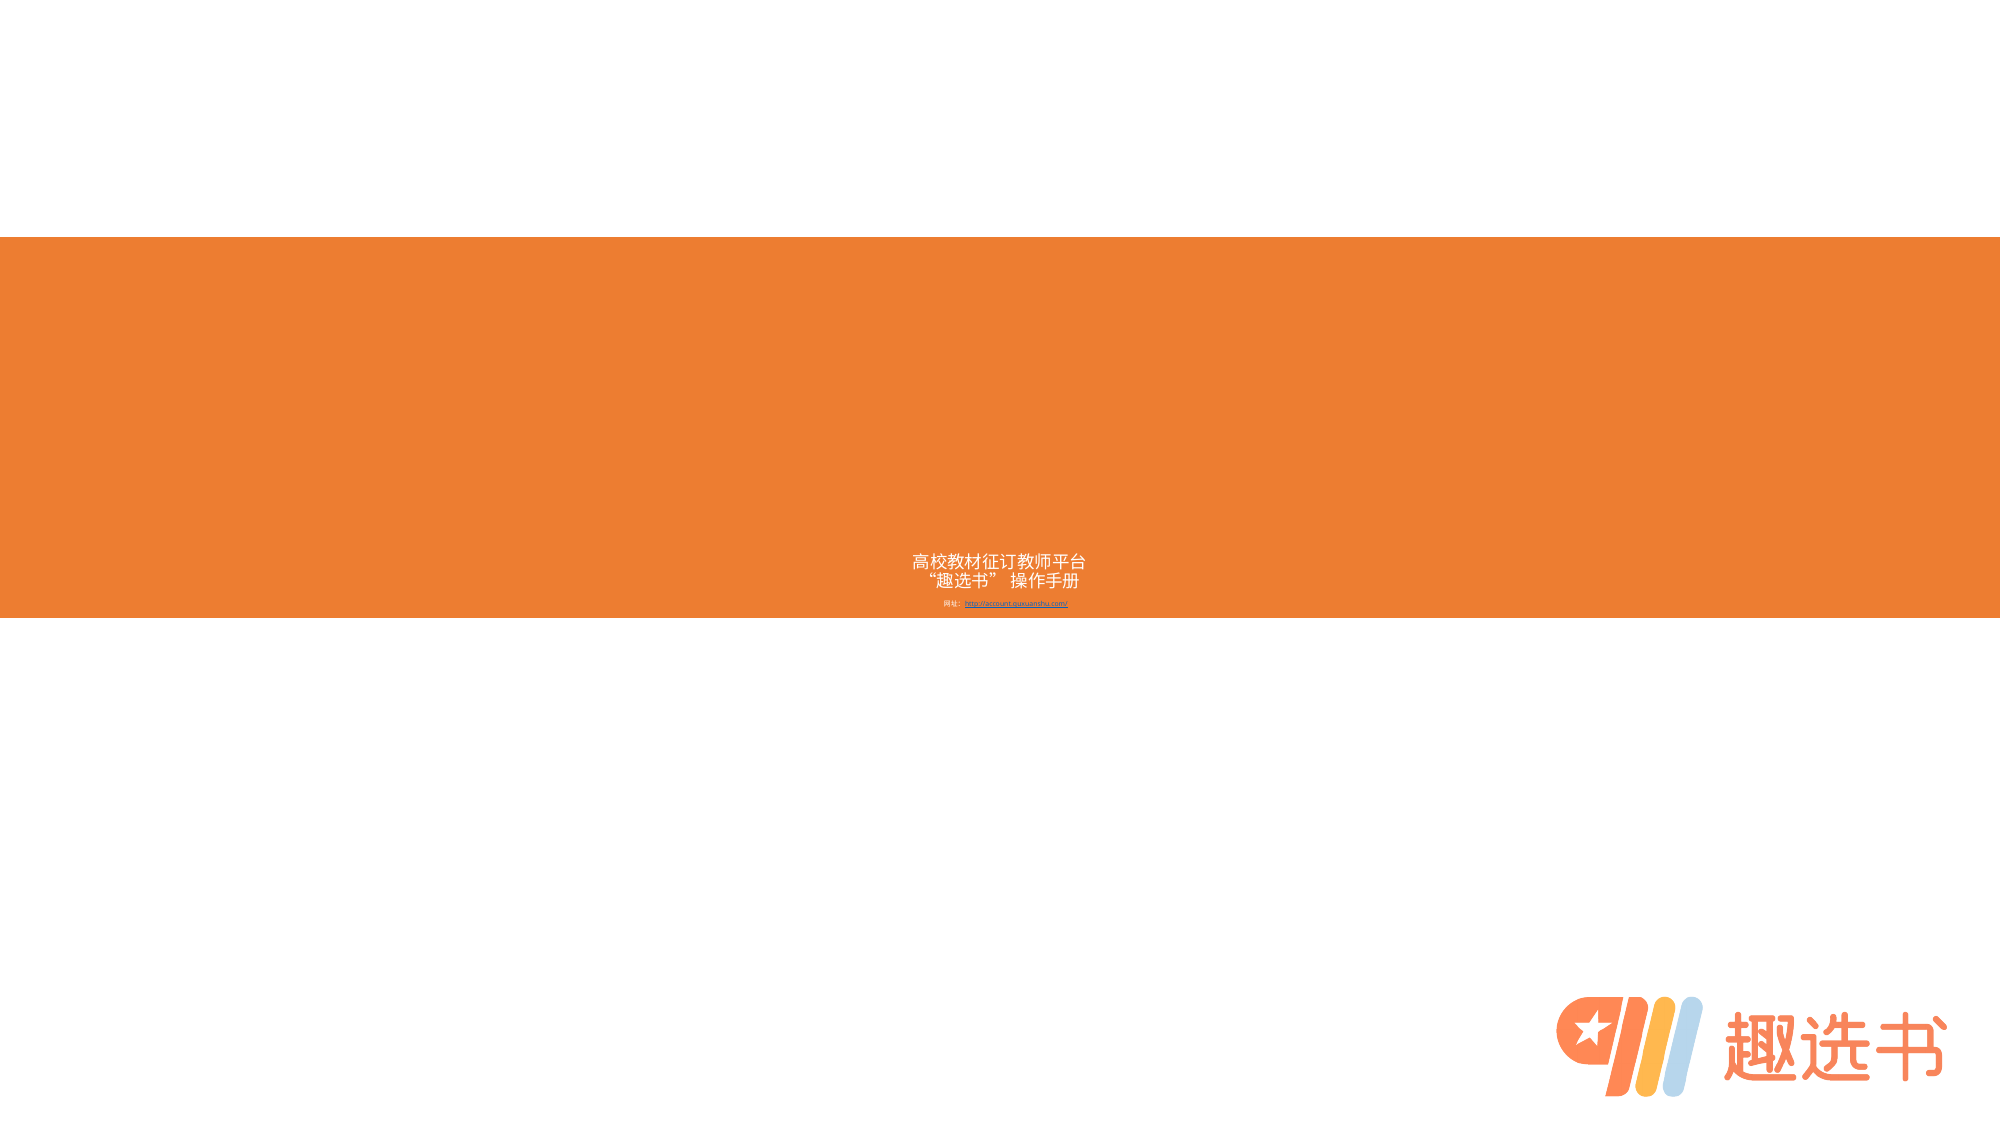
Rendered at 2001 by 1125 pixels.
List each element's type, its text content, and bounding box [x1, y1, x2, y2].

picture [1556, 996, 1947, 1097]
title 高校教材征订教师平台 “趣选书” 操作手册 网址：http://account.quxuanshu.com/ [0, 237, 2000, 618]
